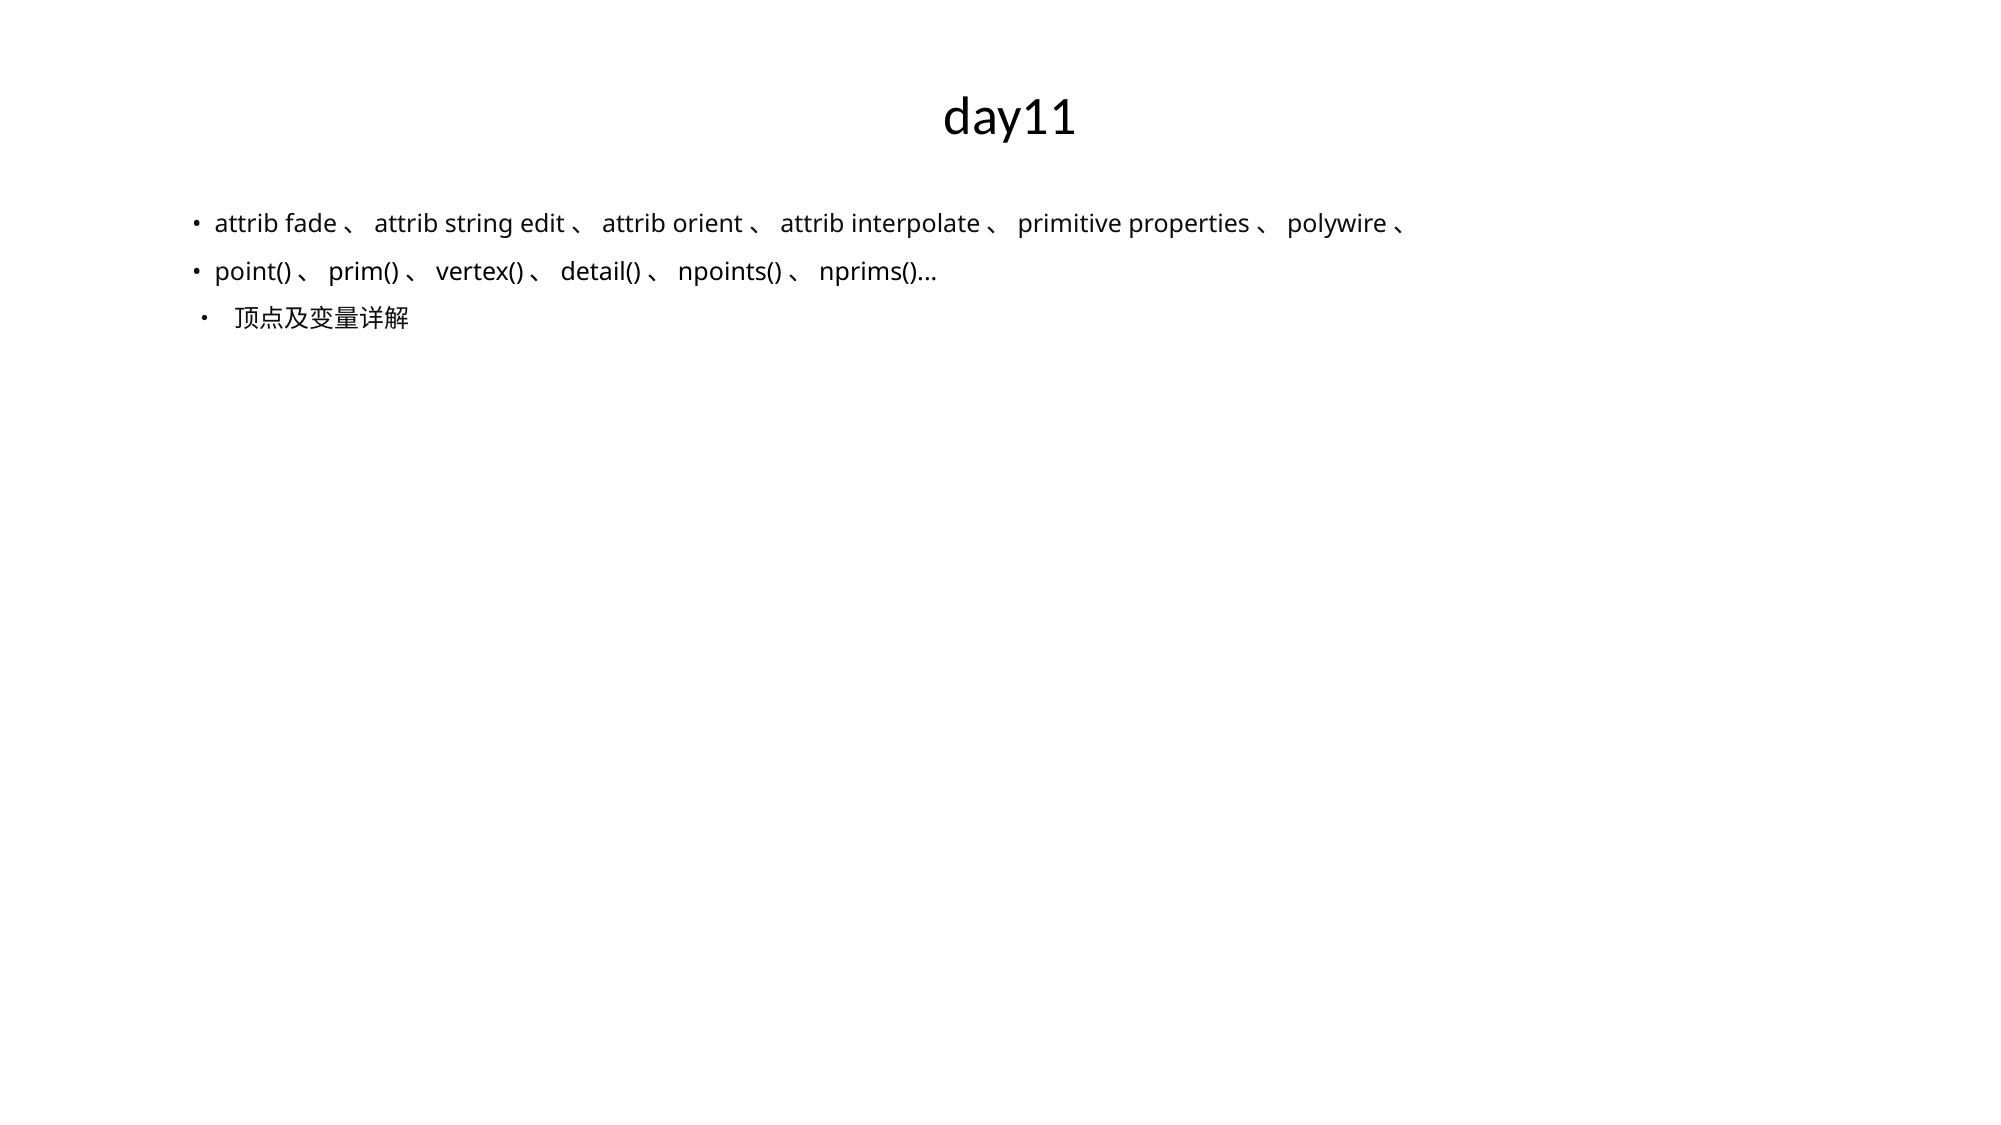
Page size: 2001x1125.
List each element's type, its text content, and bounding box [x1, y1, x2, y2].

subtitle • attrib fade、attrib string edit、attrib orient、attrib interpolate、primitive properties、polywire、 • point()、prim()、vertex()、detail()、npoints()、nprims()... • 顶点及变量详解 [176, 203, 1815, 903]
title day11 [711, 41, 1309, 154]
